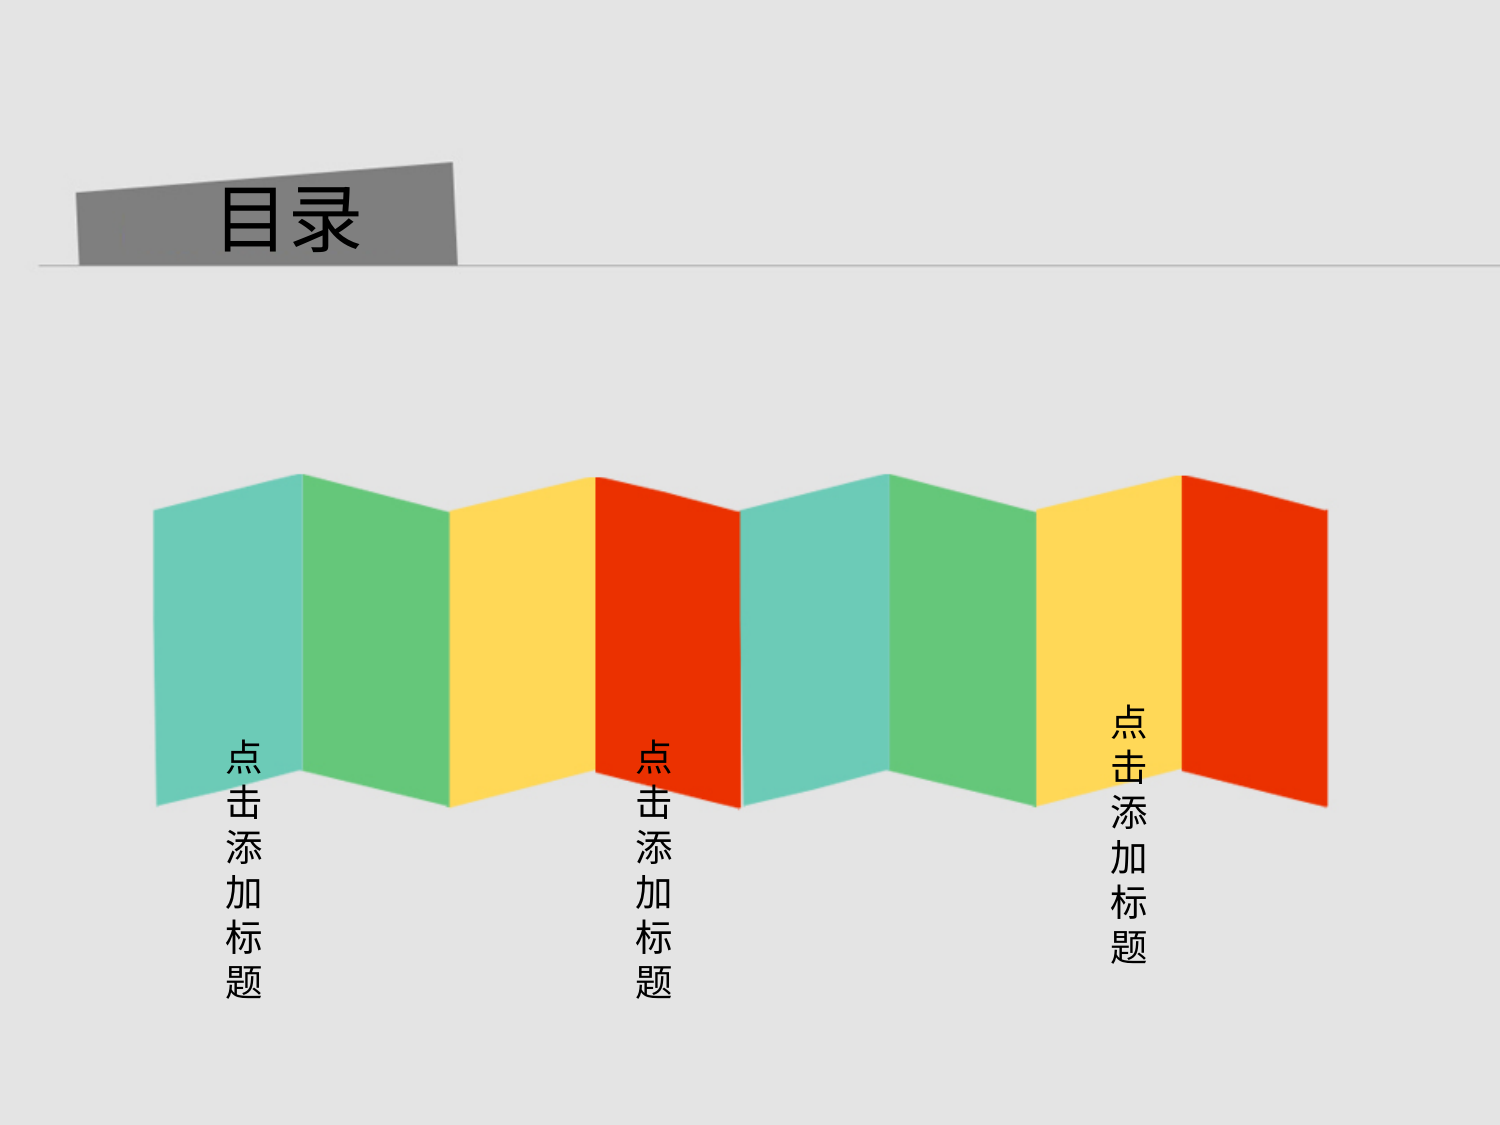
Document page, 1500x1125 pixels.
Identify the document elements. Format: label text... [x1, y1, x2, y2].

text_box 点击添加标题 [621, 726, 680, 1012]
text_box 点击添加标题 [210, 726, 270, 1012]
text_box 目录 [199, 163, 446, 269]
picture [0, 0, 1500, 1125]
text_box 点击添加标题 [1101, 691, 1125, 977]
